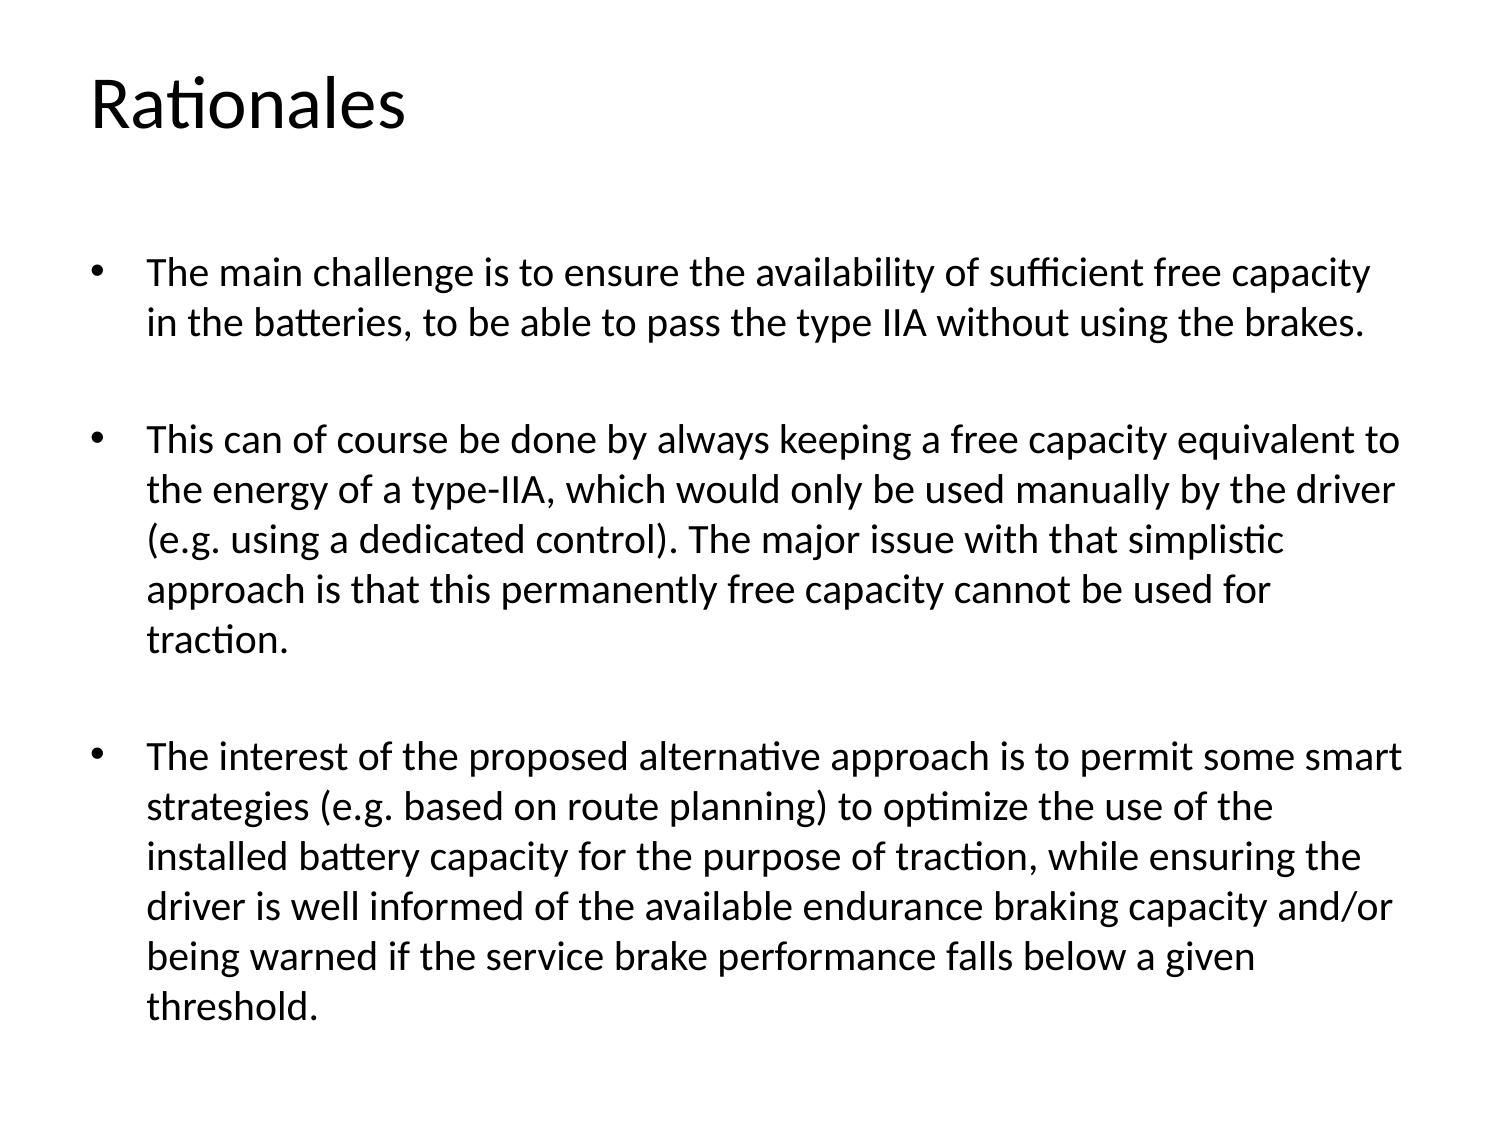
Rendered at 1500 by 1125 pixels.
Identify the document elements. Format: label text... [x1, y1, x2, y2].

title Rationales [75, 4, 1425, 192]
list The main challenge is to ensure the availability of sufficient free capacity in the batteries, to be able to pass the type IIA without using the brakes. This can of course be done by always keeping a free capacity equivalent to the energy of a type-IIA, which would only be used manually by the driver (e.g. using a dedicated control). The major issue with that simplistic approach is that this permanently free capacity cannot be used for traction. The interest of the proposed alternative approach is to permit some smart strategies (e.g. based on route planning) to optimize the use of the installed battery capacity for the purpose of traction, while ensuring the driver is well informed of the available endurance braking capacity and/or being warned if the service brake performance falls below a given threshold. [75, 237, 1425, 1088]
